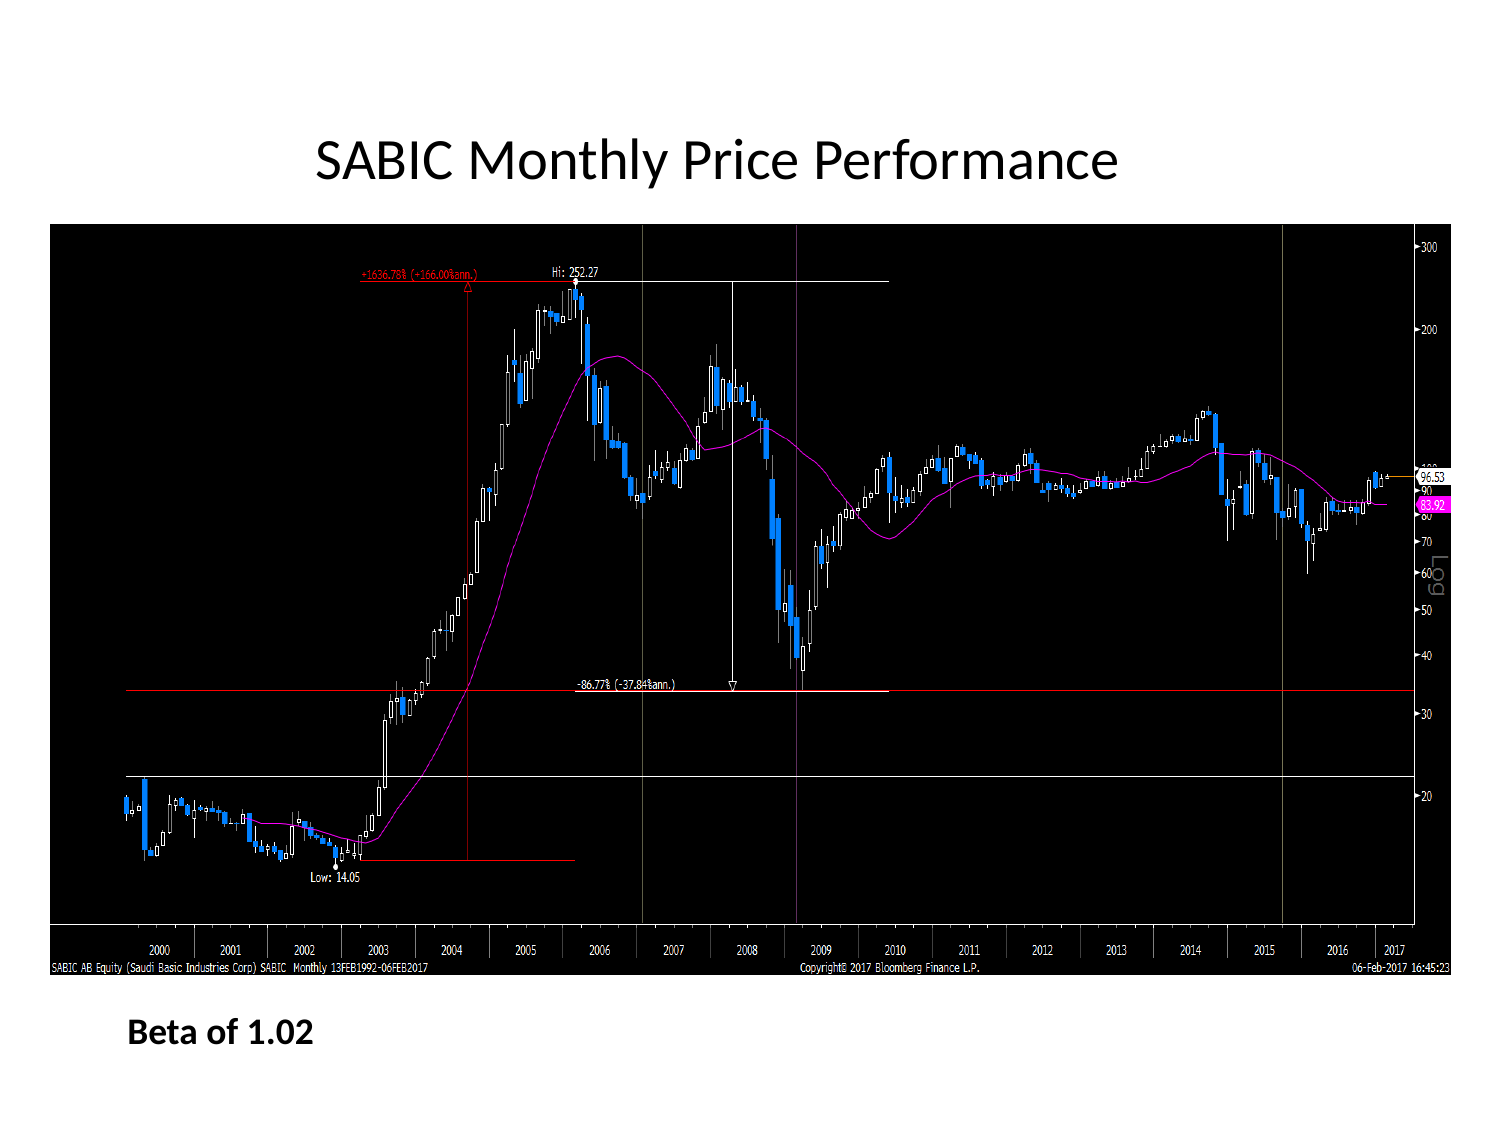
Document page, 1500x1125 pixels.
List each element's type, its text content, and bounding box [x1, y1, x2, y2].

text_box Beta of 1.02 [112, 999, 813, 1060]
title SABIC Monthly Price Performance [87, 112, 1363, 200]
picture [49, 224, 1452, 976]
